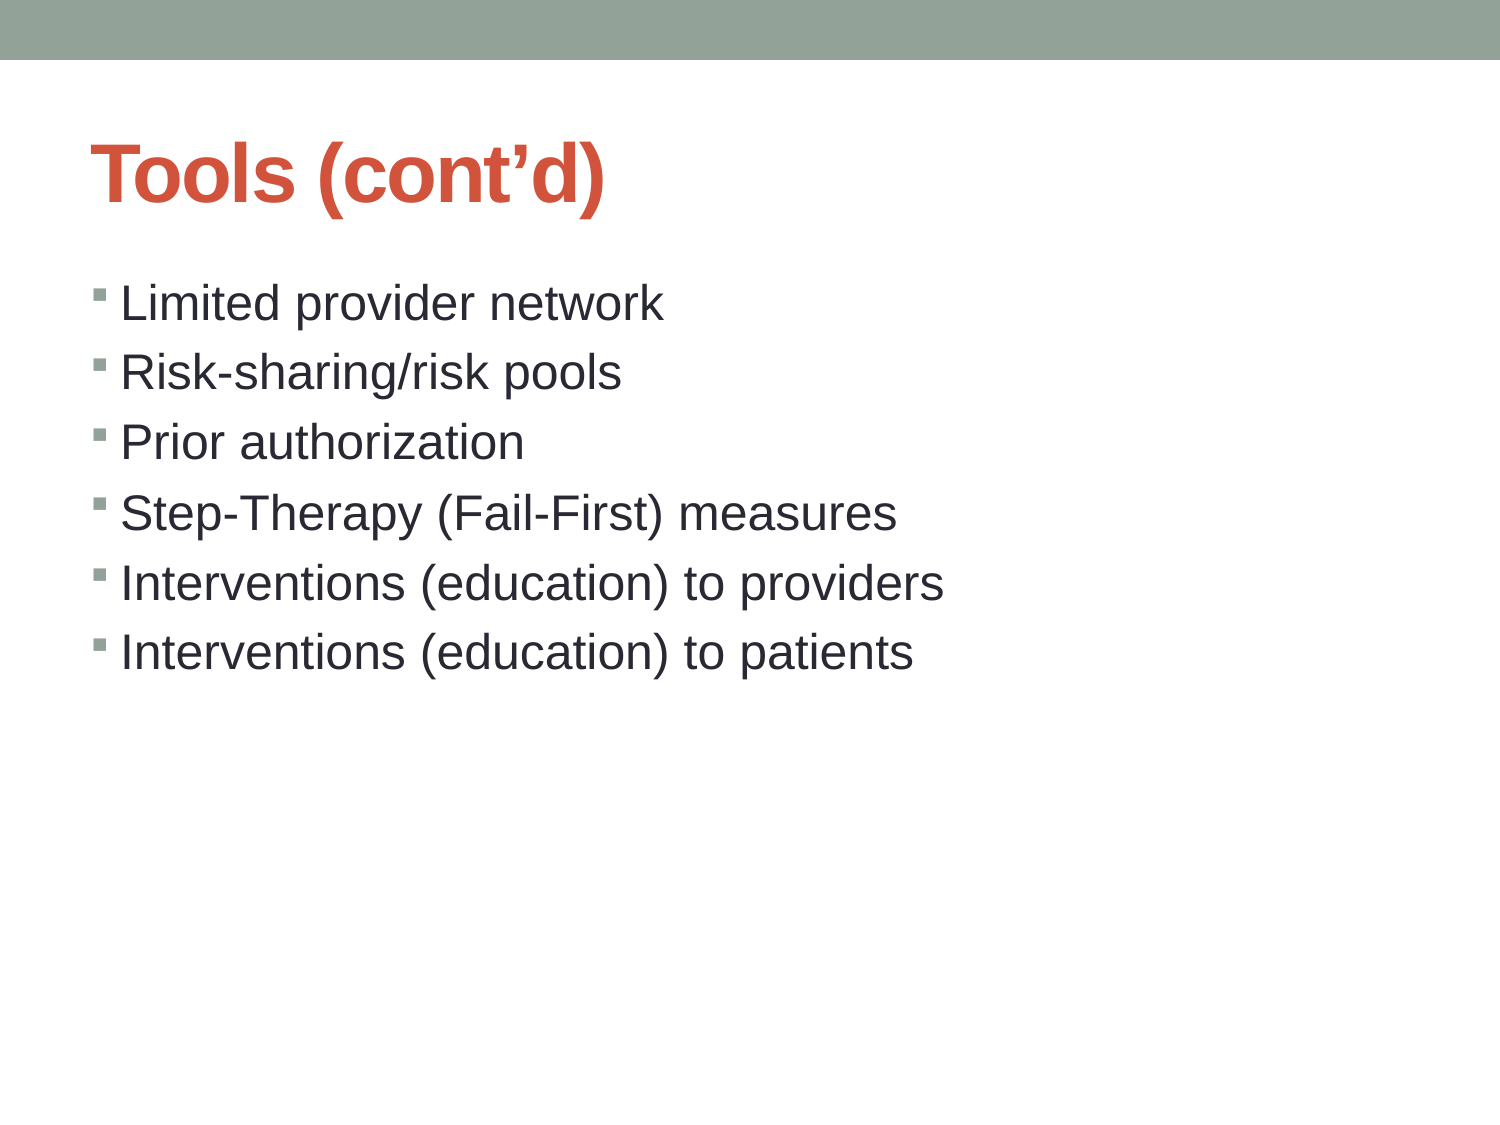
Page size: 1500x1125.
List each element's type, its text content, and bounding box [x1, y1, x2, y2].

title Tools (cont’d) [75, 87, 1425, 250]
list Limited provider network Risk-sharing/risk pools Prior authorization Step-Therapy (Fail-First) measures Interventions (education) to providers Interventions (education) to patients [75, 262, 1425, 1063]
